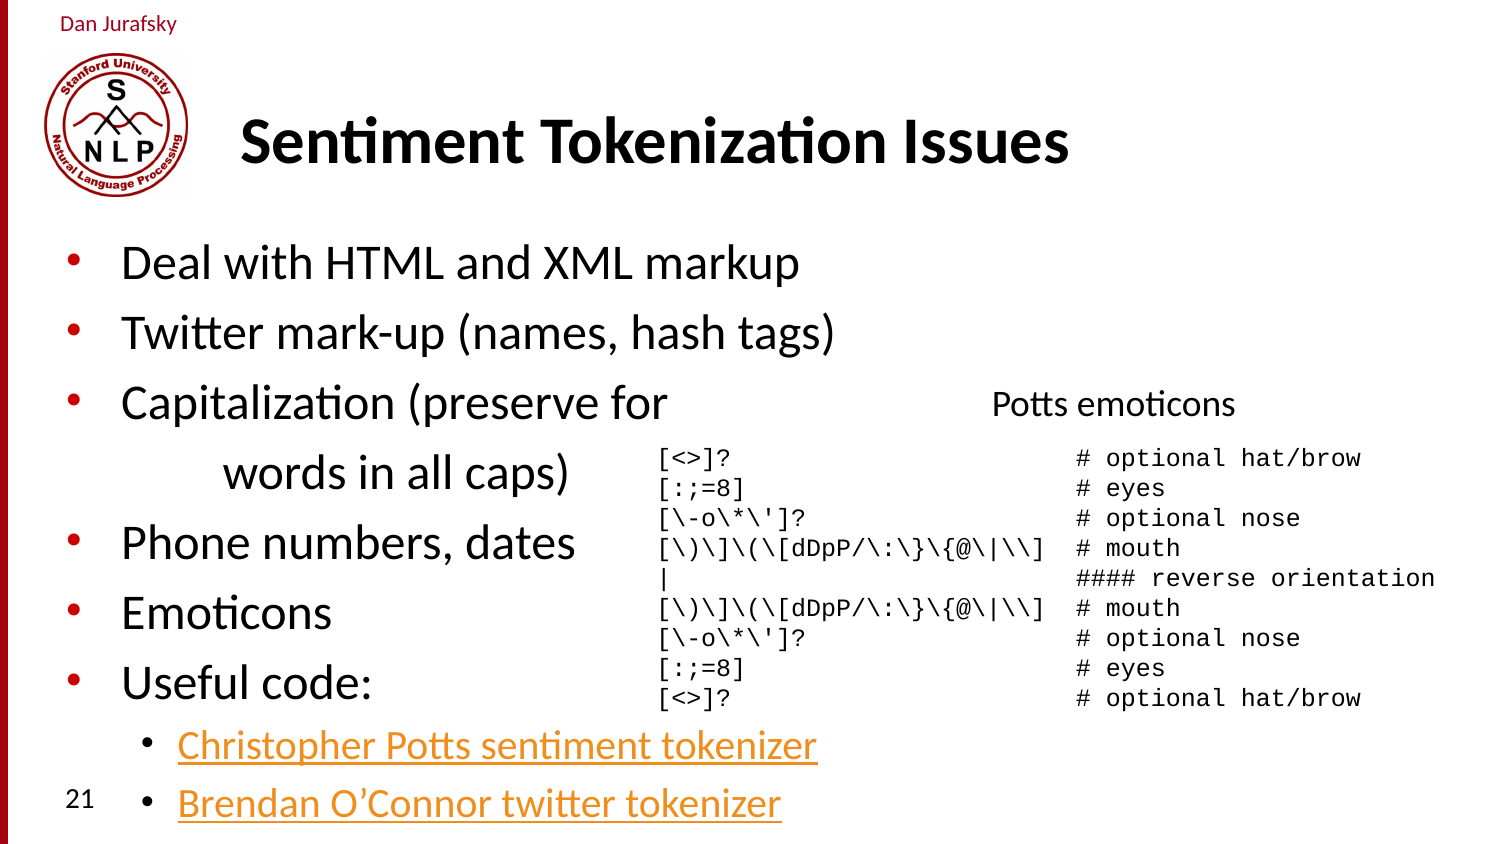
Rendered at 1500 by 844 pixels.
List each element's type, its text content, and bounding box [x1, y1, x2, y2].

picture [44, 53, 188, 197]
title Sentiment Tokenization Issues [225, 62, 1450, 185]
text_box [<>]? # optional hat/brow [:;=8] # eyes [\-o\*\']? # optional nose [\)\]\(\[dDpP/\:\}\{@\|\\] # mouth | #### reverse orientation [\)\]\(\[dDpP/\:\}\{@\|\\] # mouth [\-o\*\']? # optional nose [:;=8] # eyes [<>]? # optional hat/brow [641, 434, 1452, 719]
list Deal with HTML and XML markup Twitter mark-up (names, hash tags) Capitalization (preserve for words in all caps) Phone numbers, dates Emoticons Useful code: Christopher Potts sentiment tokenizer Brendan O’Connor twitter tokenizer [50, 221, 1050, 769]
slide_number 21 [49, 771, 376, 829]
text_box Potts emoticons [977, 371, 1252, 432]
